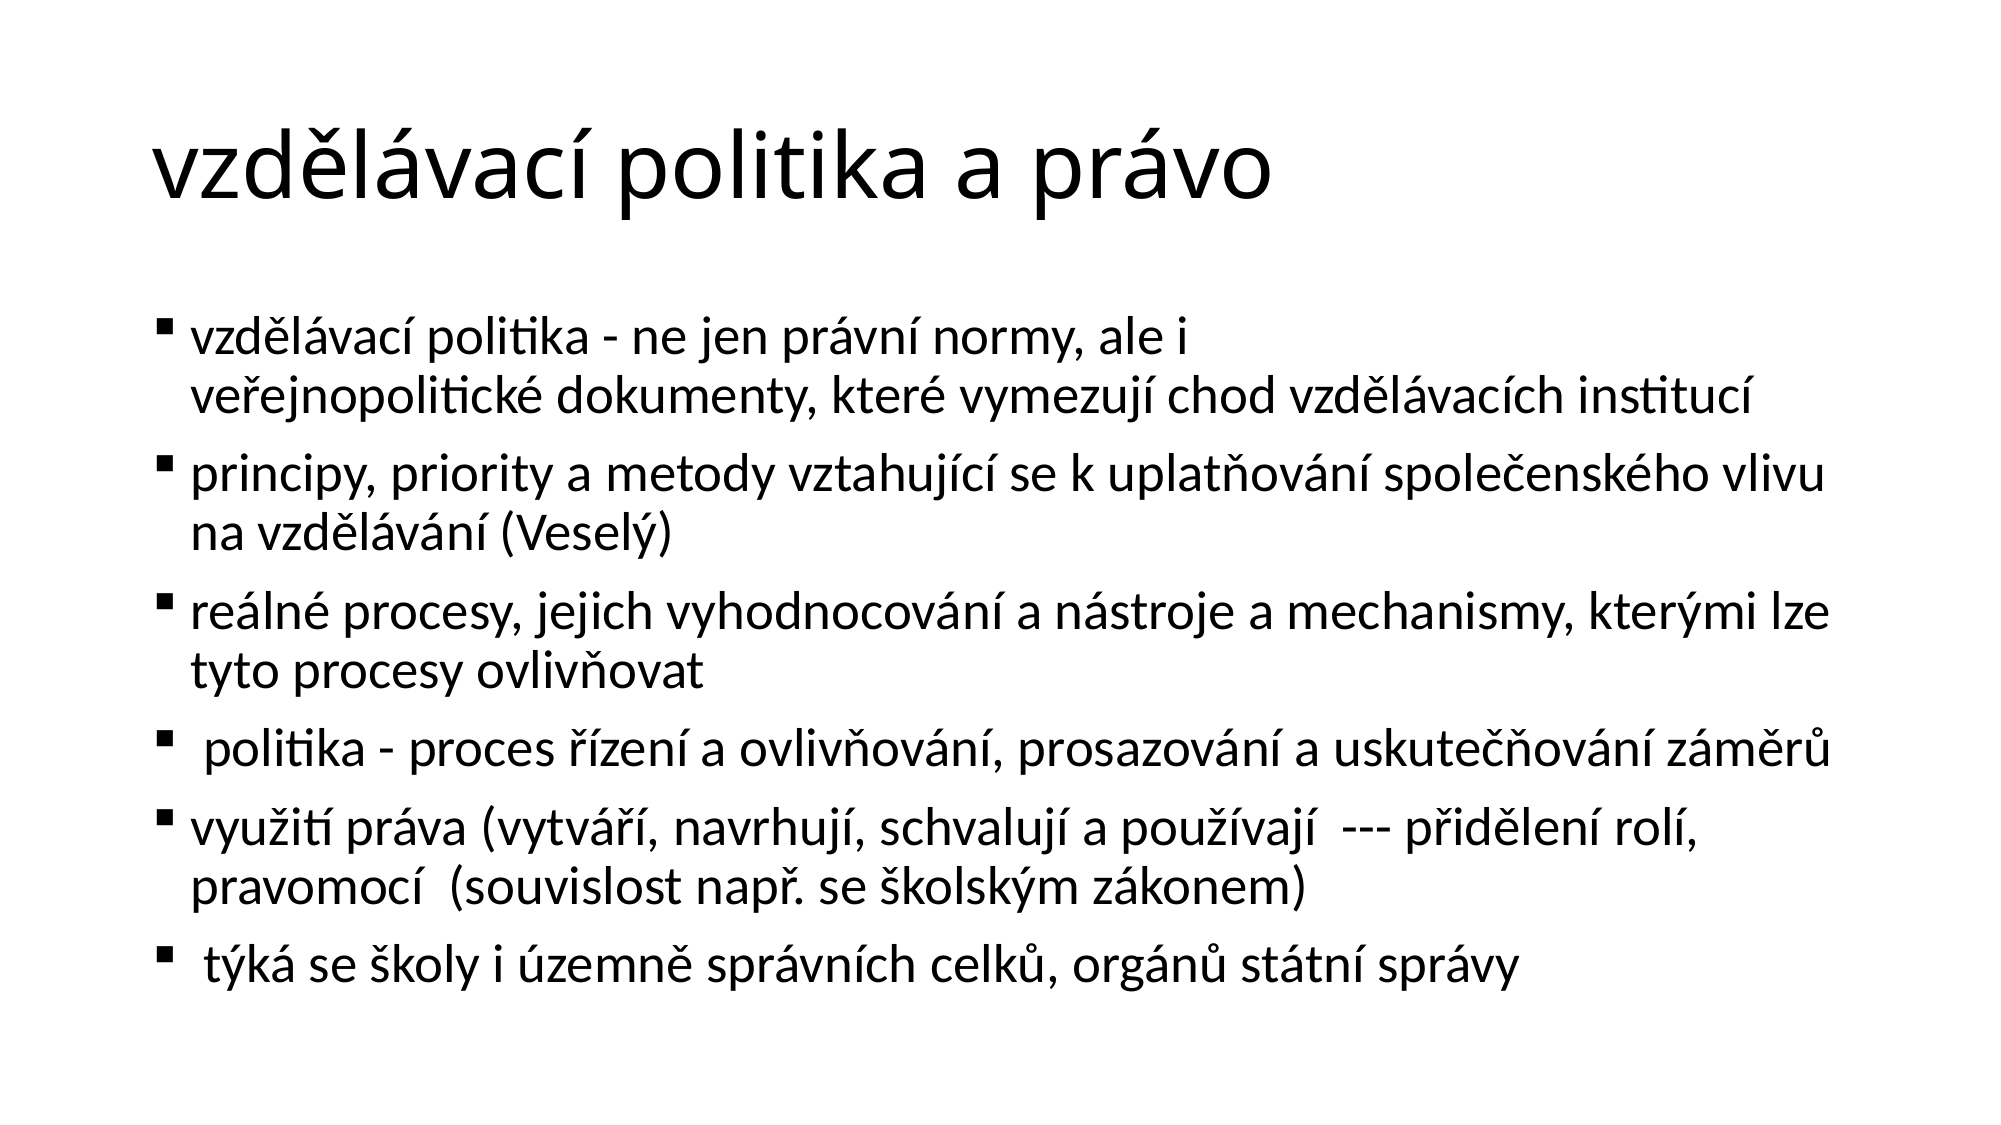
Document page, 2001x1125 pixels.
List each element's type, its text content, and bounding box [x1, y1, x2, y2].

list vzdělávací politika - ne jen právní normy, ale i veřejnopolitické dokumenty, které vymezují chod vzdělávacích institucí principy, priority a metody vztahující se k uplatňování společenského vlivu na vzdělávání (Veselý) reálné procesy, jejich vyhodnocování a nástroje a mechanismy, kterými lze tyto procesy ovlivňovat politika - proces řízení a ovlivňování, prosazování a uskutečňování záměrů využití práva (vytváří, navrhují, schvalují a používají --- přidělení rolí, pravomocí (souvislost např. se školským zákonem) týká se školy i územně správních celků, orgánů státní správy [137, 299, 1863, 1014]
title vzdělávací politika a právo [137, 59, 1863, 278]
